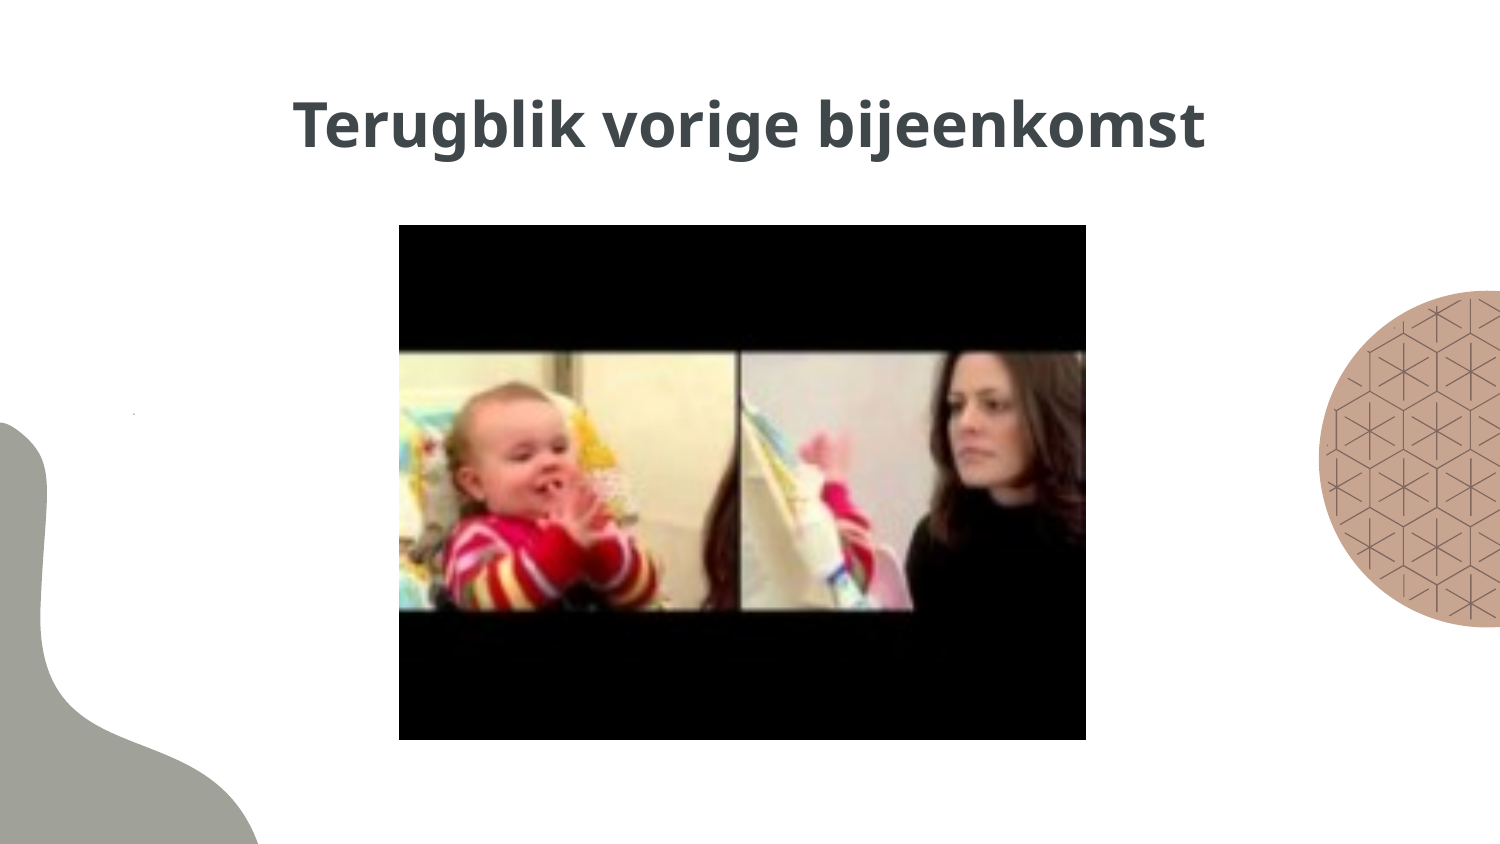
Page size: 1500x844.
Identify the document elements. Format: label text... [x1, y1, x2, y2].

title Terugblik vorige bijeenkomst [116, 85, 1383, 175]
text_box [398, 223, 1087, 741]
